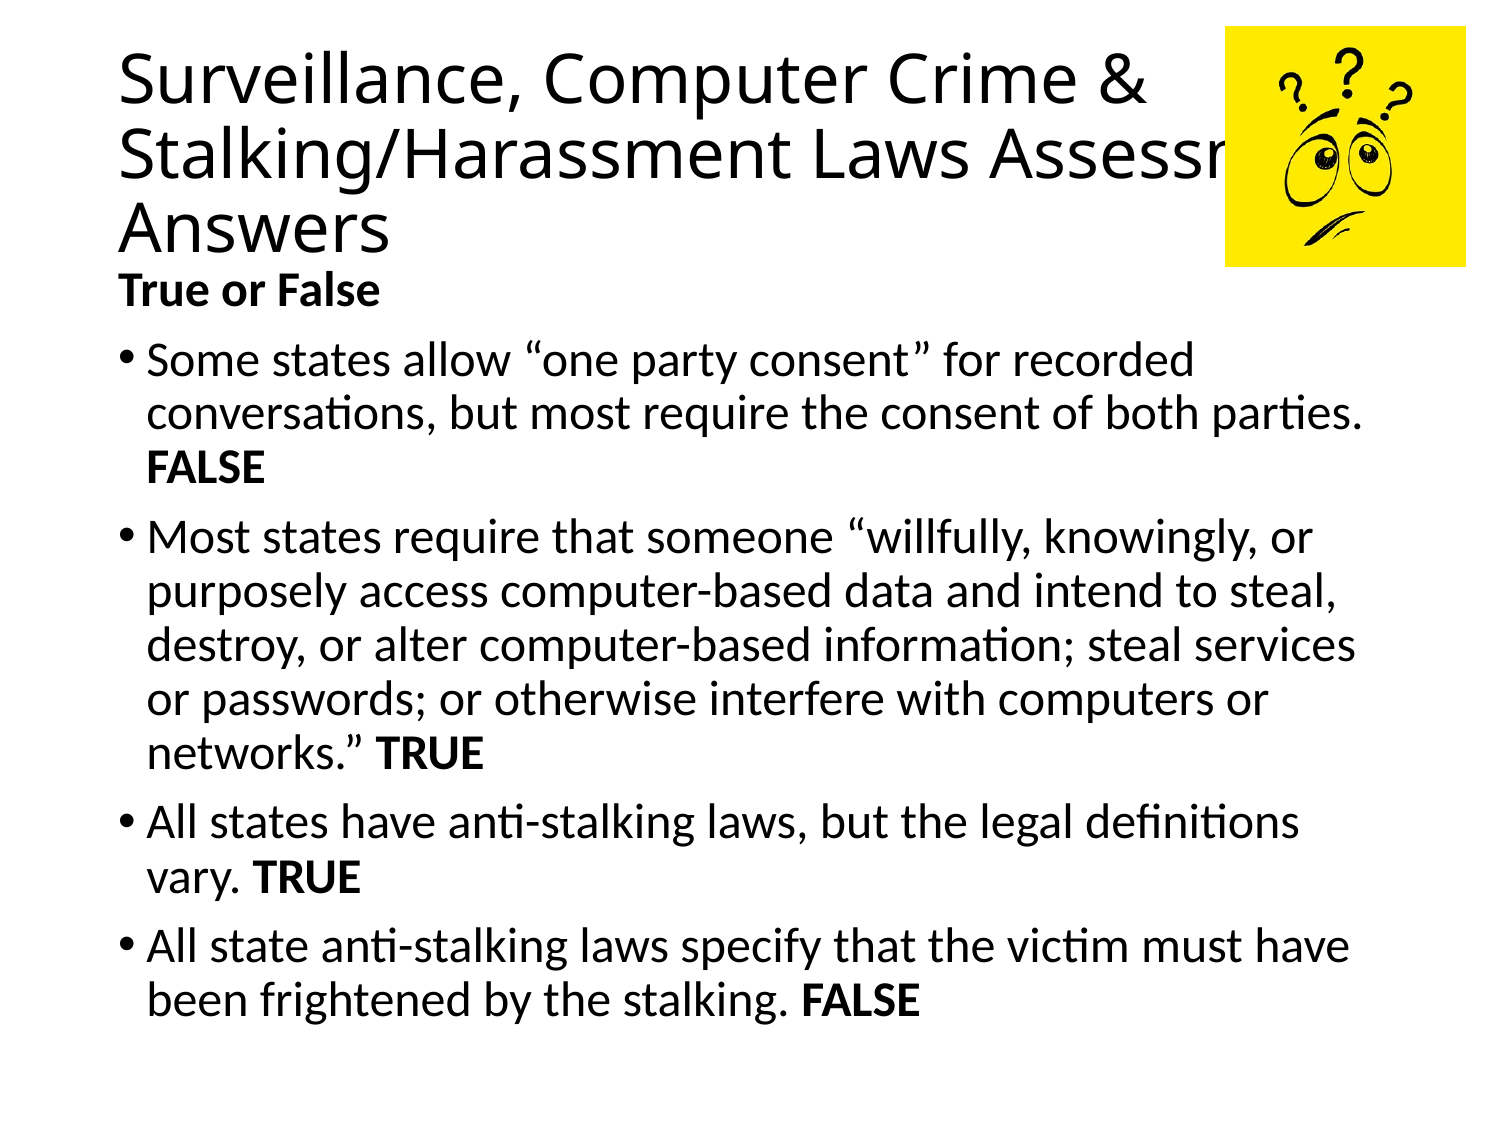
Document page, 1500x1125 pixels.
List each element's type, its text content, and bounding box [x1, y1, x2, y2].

title Surveillance, Computer Crime & Stalking/Harassment Laws Assessment Answers [102, 47, 1225, 255]
list True or False Some states allow “one party consent” for recorded conversations, but most require the consent of both parties. FALSE Most states require that someone “willfully, knowingly, or purposely access computer-based data and intend to steal, destroy, or alter computer-based information; steal services or passwords; or otherwise interfere with computers or networks.” TRUE All states have anti-stalking laws, but the legal definitions vary. TRUE All state anti-stalking laws specify that the victim must have been frightened by the stalking. FALSE [102, 255, 1398, 970]
picture [1225, 26, 1466, 267]
